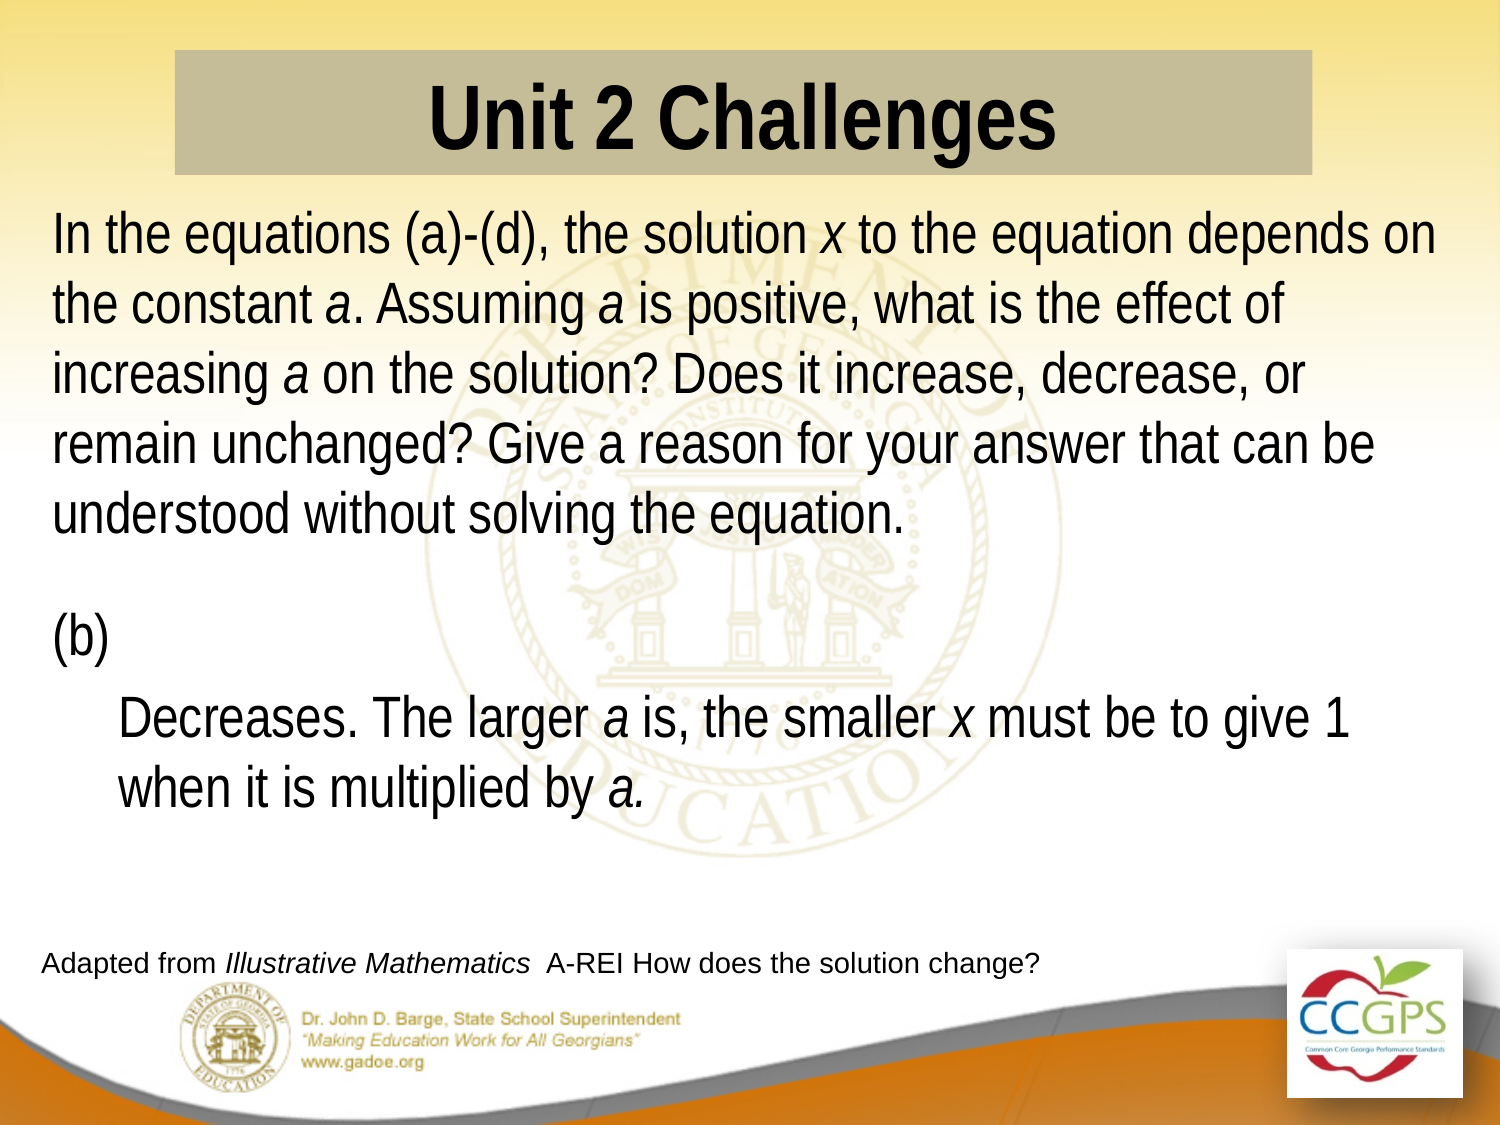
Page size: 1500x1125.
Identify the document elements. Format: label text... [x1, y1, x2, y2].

picture [0, 0, 1500, 1125]
text_box Adapted from Illustrative Mathematics A-REI How does the solution change? [26, 937, 1057, 988]
title Unit 2 Challenges [174, 49, 1313, 176]
